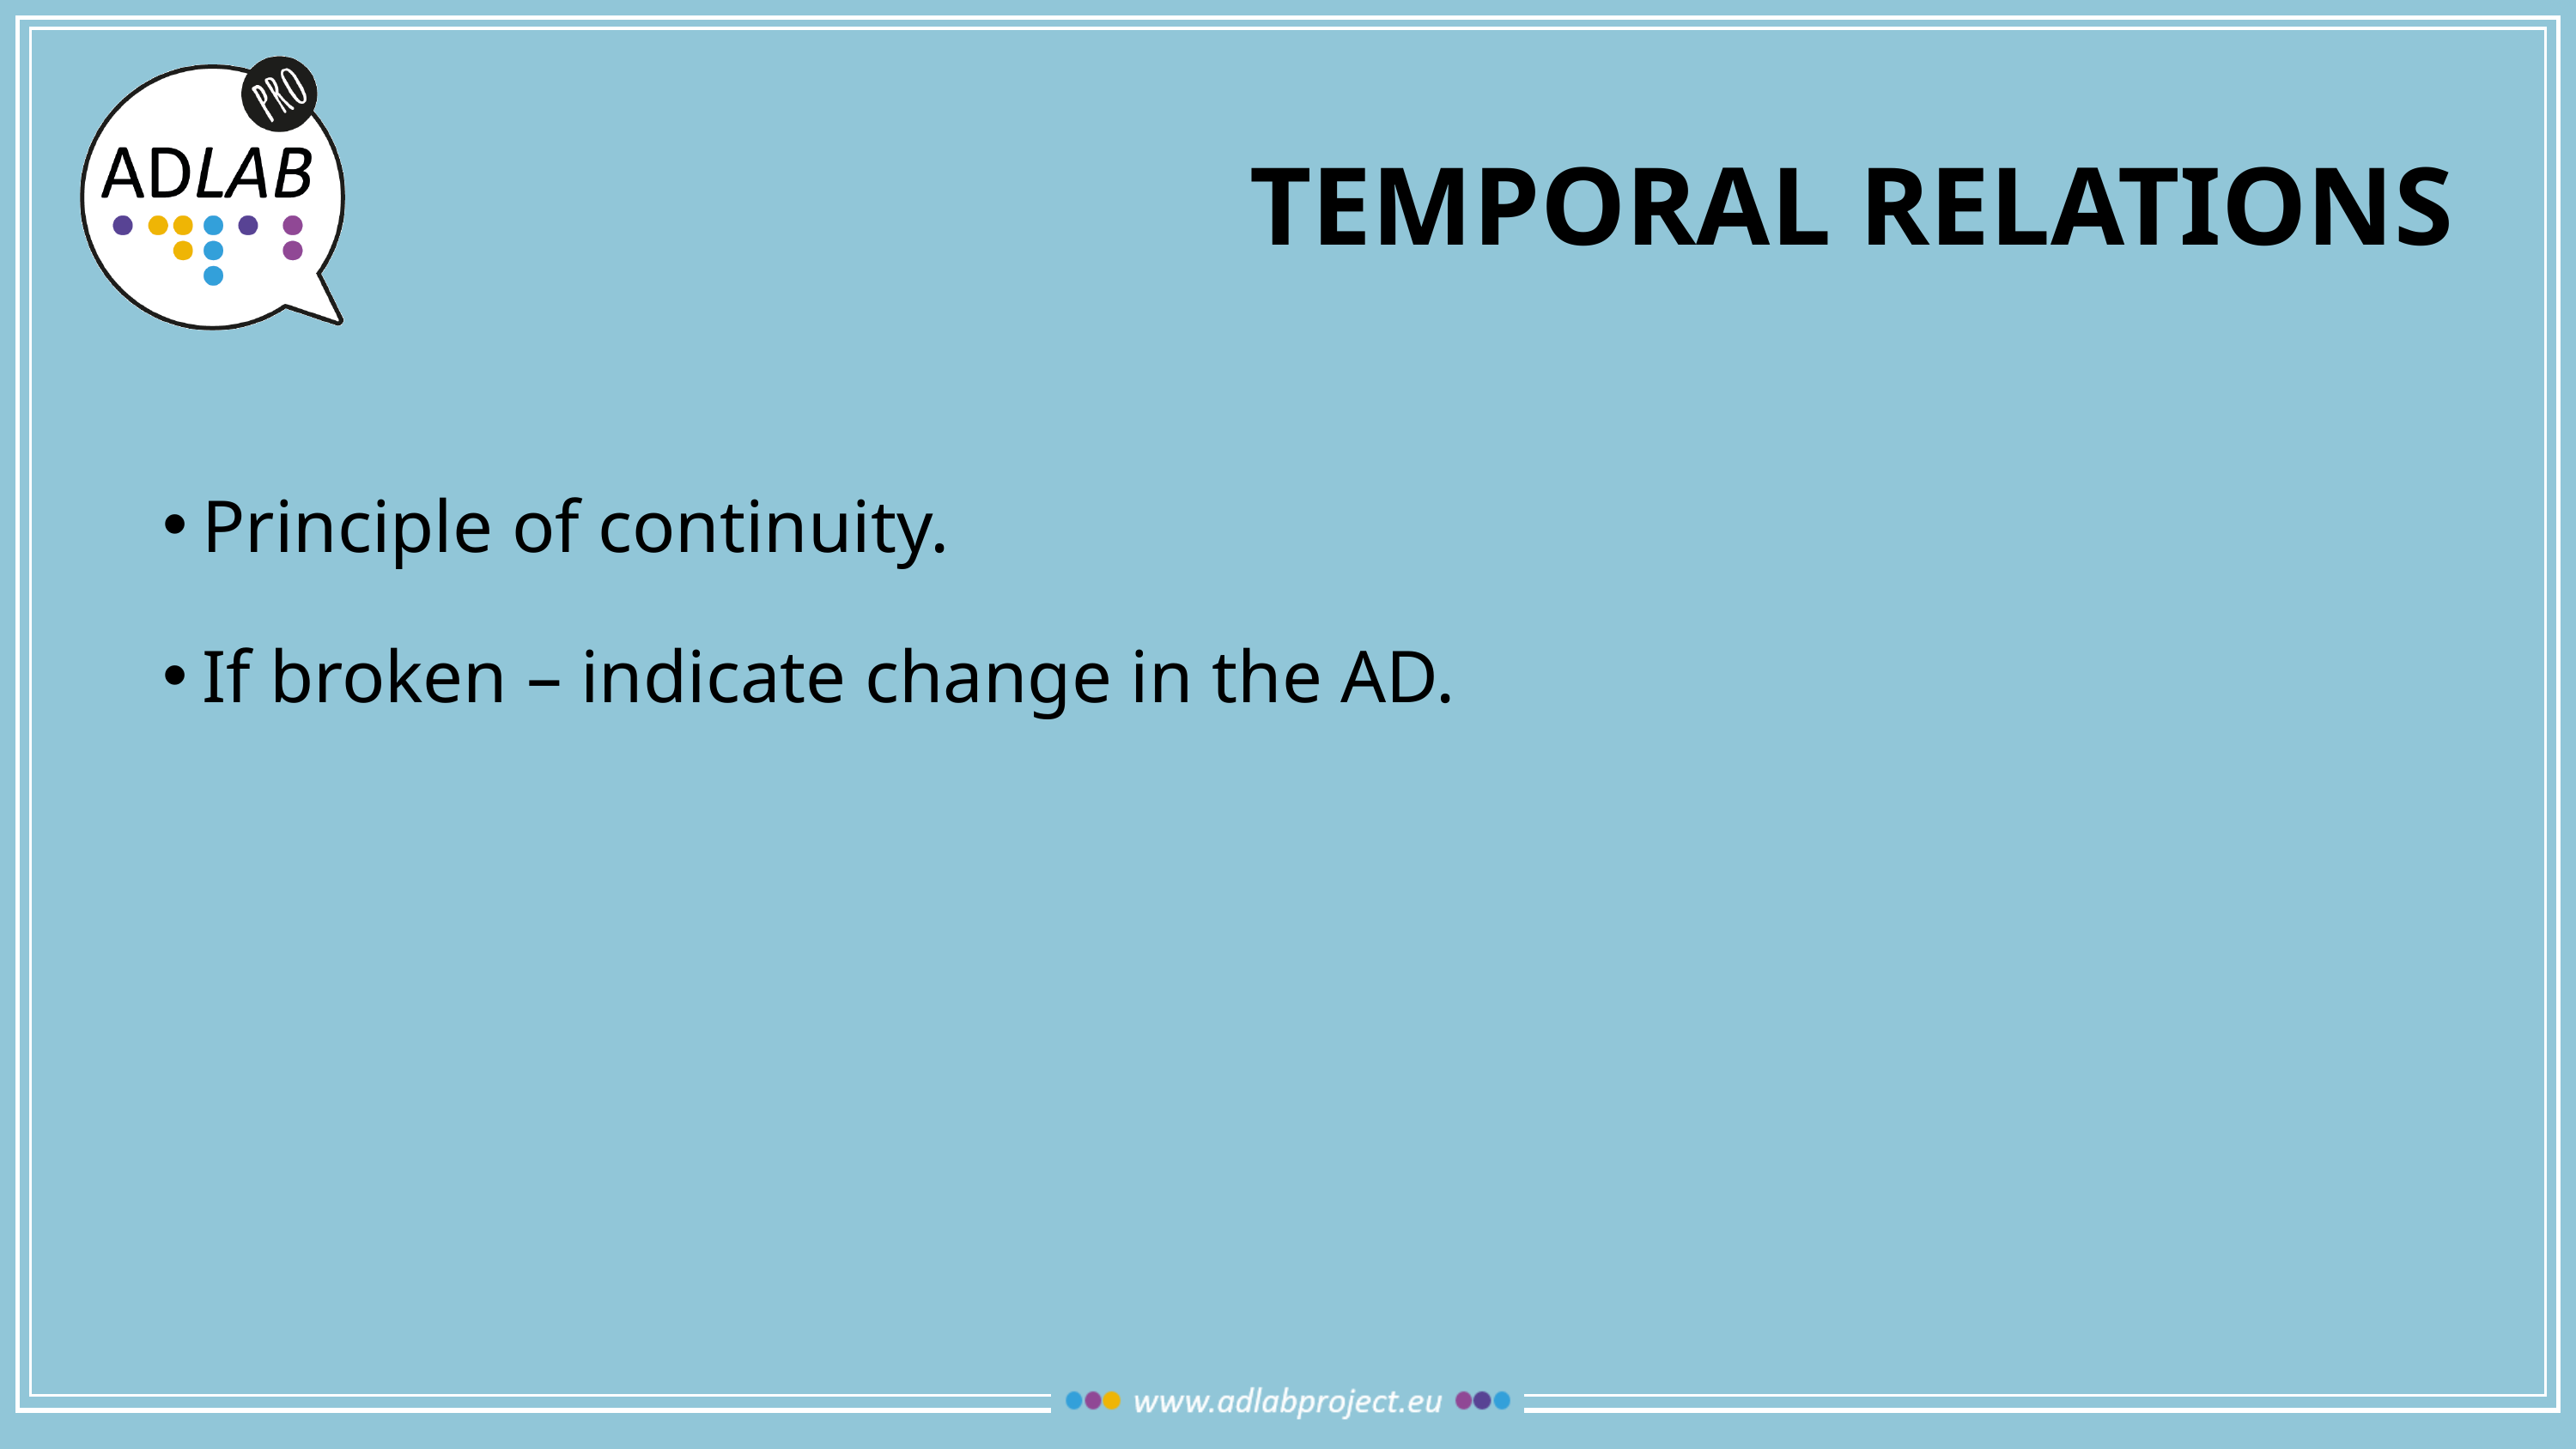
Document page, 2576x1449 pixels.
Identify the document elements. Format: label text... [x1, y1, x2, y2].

title Temporal relations [384, 70, 2467, 351]
list Principle of continuity. If broken – indicate change in the AD. [150, 431, 2467, 1087]
picture [72, 49, 353, 330]
picture [1051, 1378, 1524, 1429]
